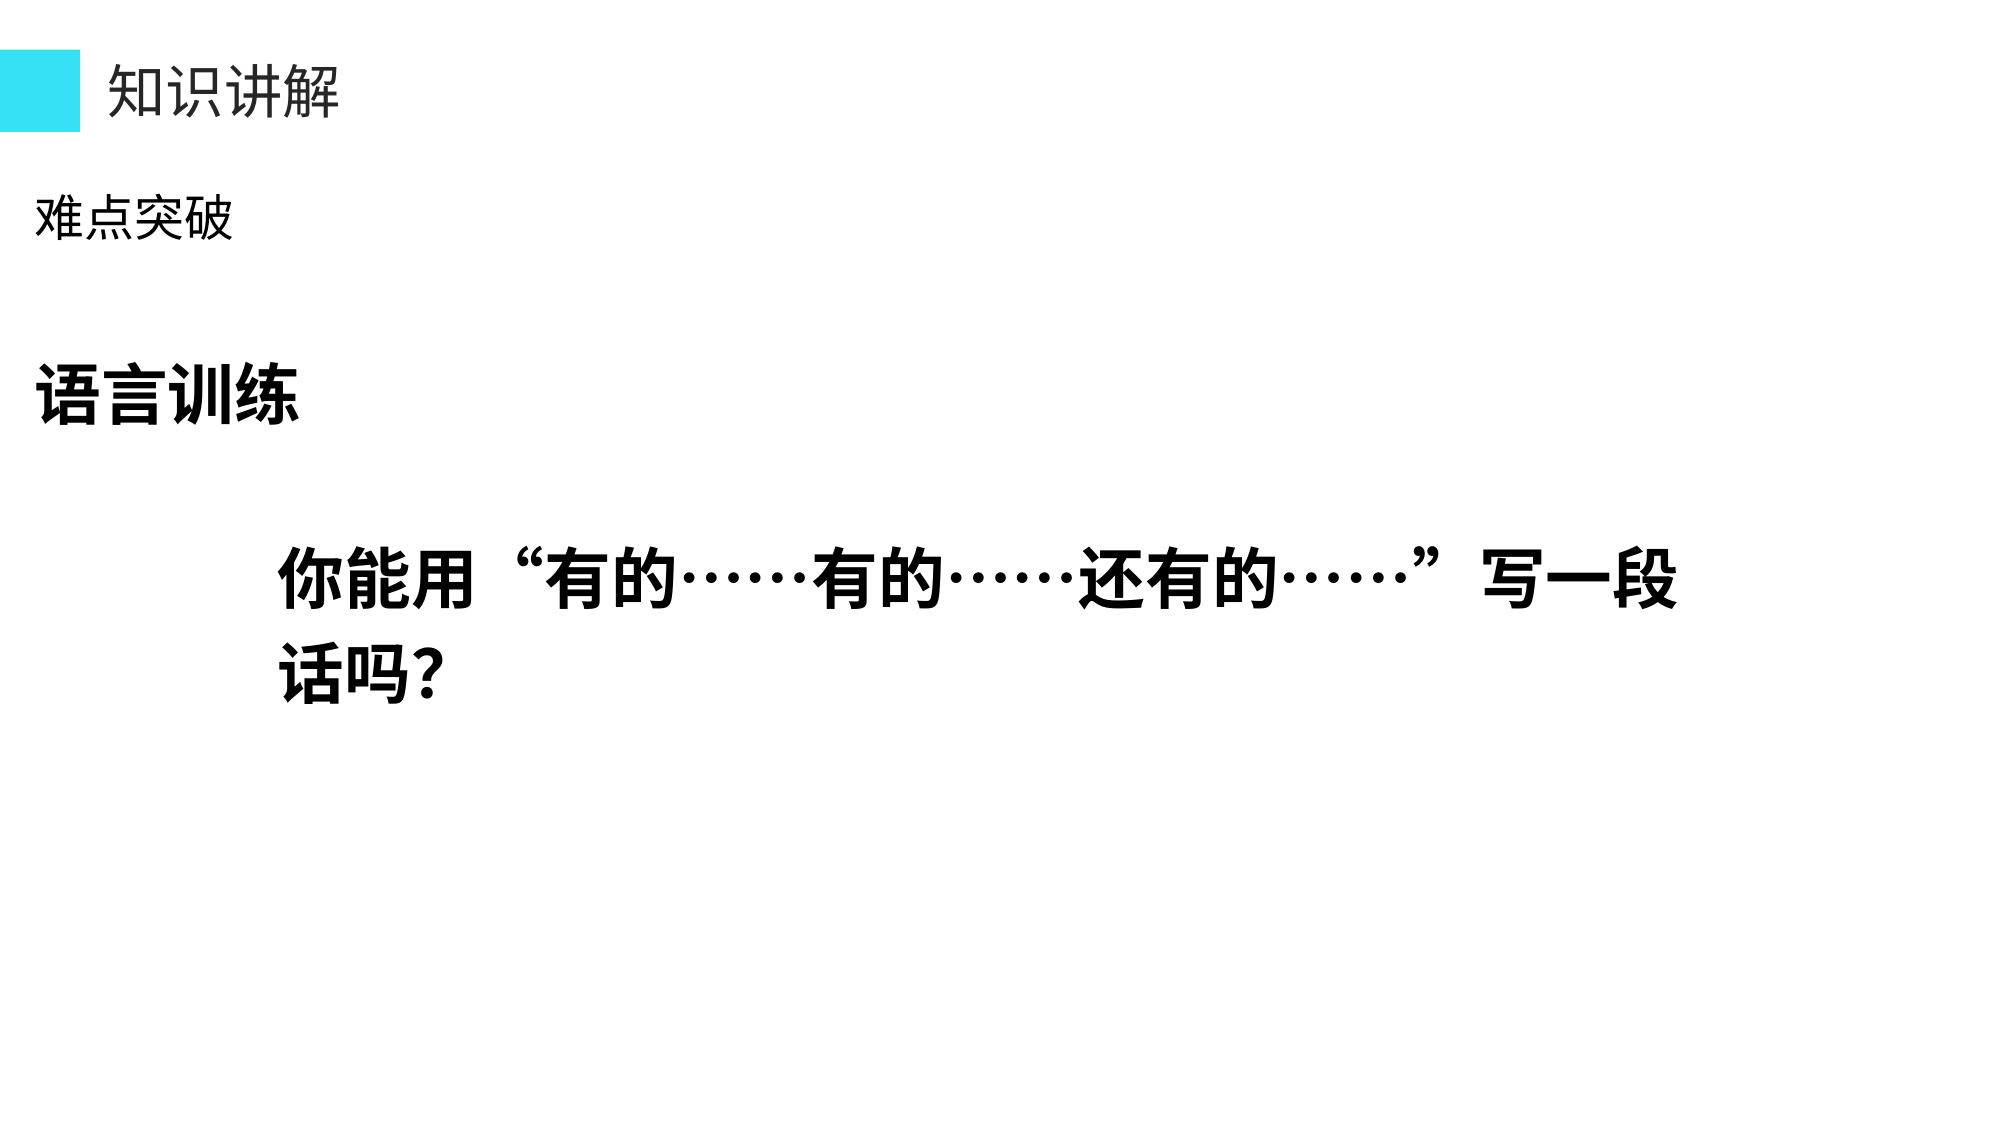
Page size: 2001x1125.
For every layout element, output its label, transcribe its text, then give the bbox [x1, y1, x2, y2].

text_box 你能用“有的……有的……还有的……”写一段话吗？ [262, 513, 1700, 720]
text_box [0, 49, 81, 133]
text_box 知识讲解 [92, 47, 398, 133]
text_box 难点突破 [19, 148, 295, 254]
text_box 语言训练 [19, 345, 427, 441]
text_box 活动与探究（温馨提示：规范操作、注意安全） [263, 0, 1528, 235]
